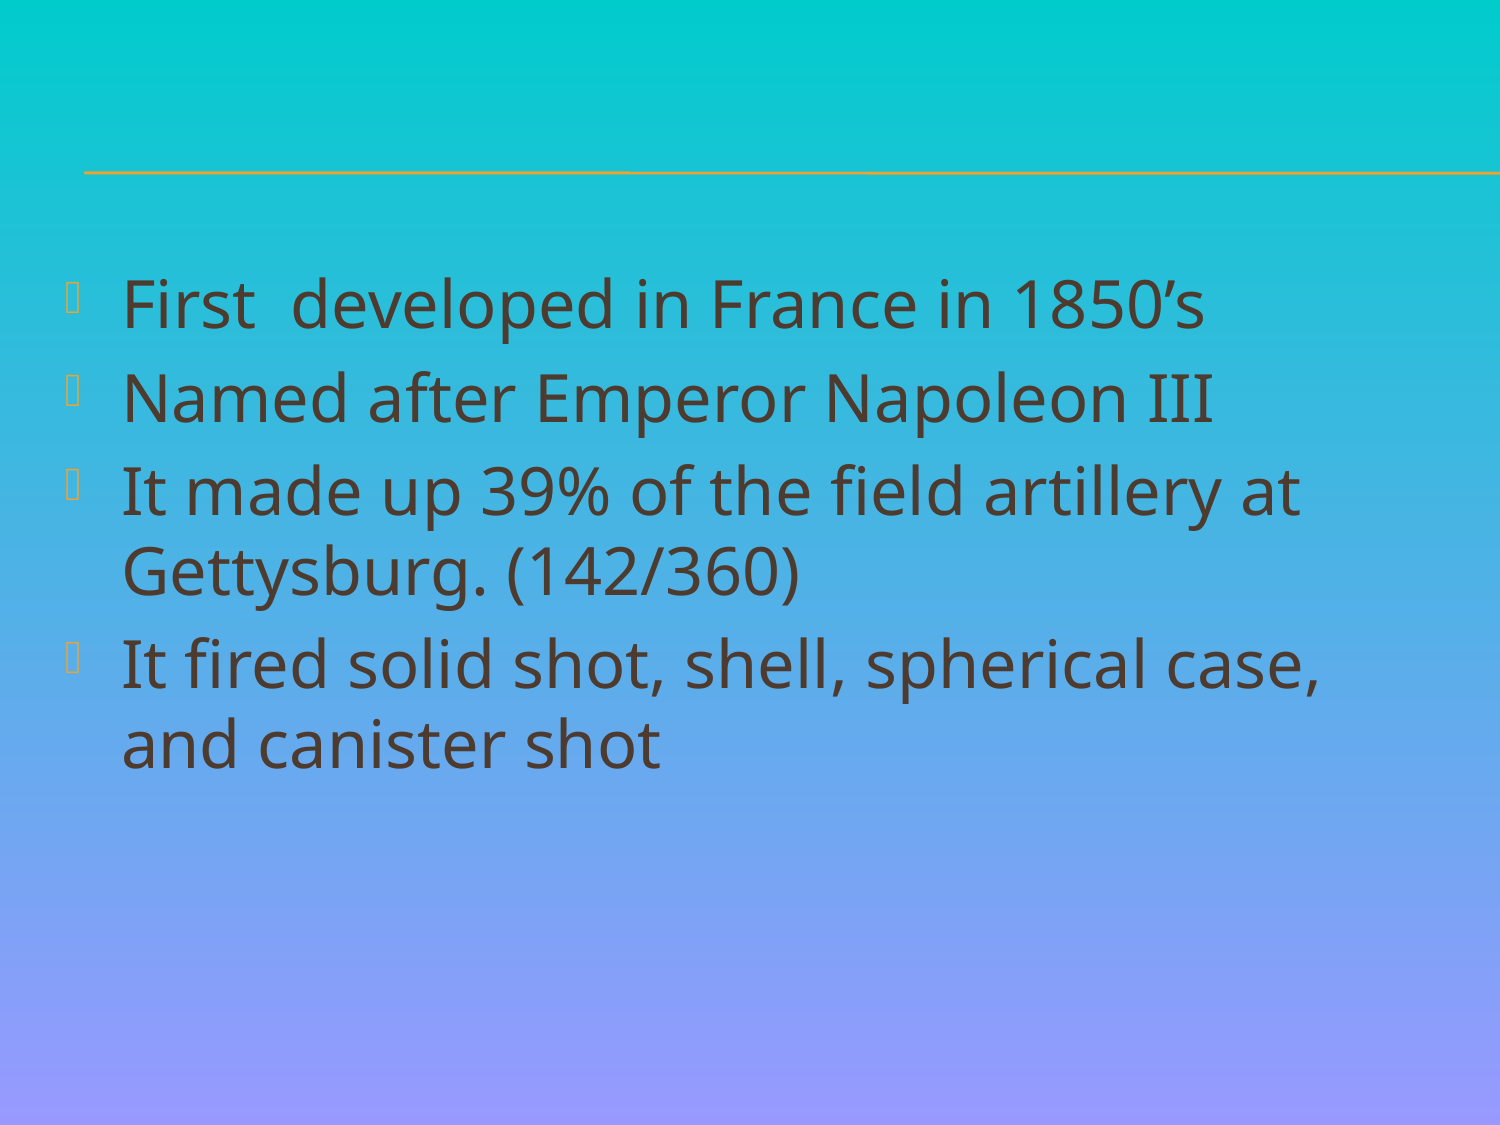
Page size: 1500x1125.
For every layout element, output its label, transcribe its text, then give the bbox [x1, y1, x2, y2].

list First developed in France in 1850’s Named after Emperor Napoleon III It made up 39% of the field artillery at Gettysburg. (142/360) It fired solid shot, shell, spherical case, and canister shot [50, 254, 1475, 998]
